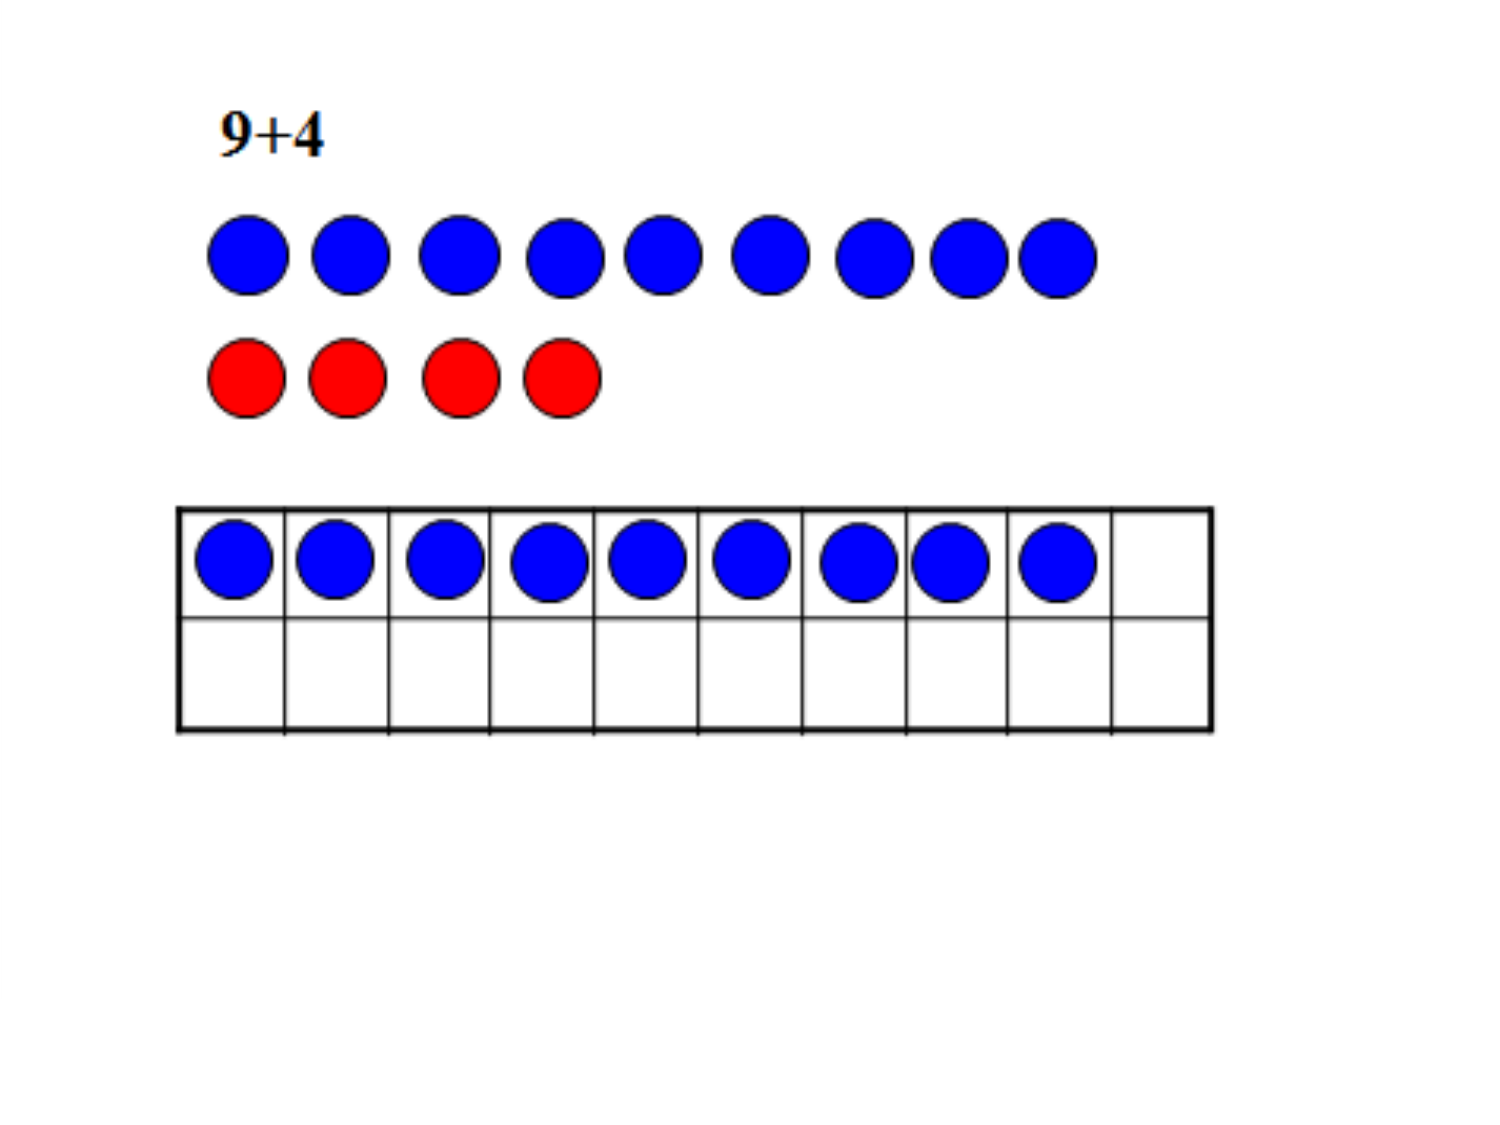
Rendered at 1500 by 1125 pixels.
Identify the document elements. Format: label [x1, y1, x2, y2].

picture [0, 0, 1477, 1000]
